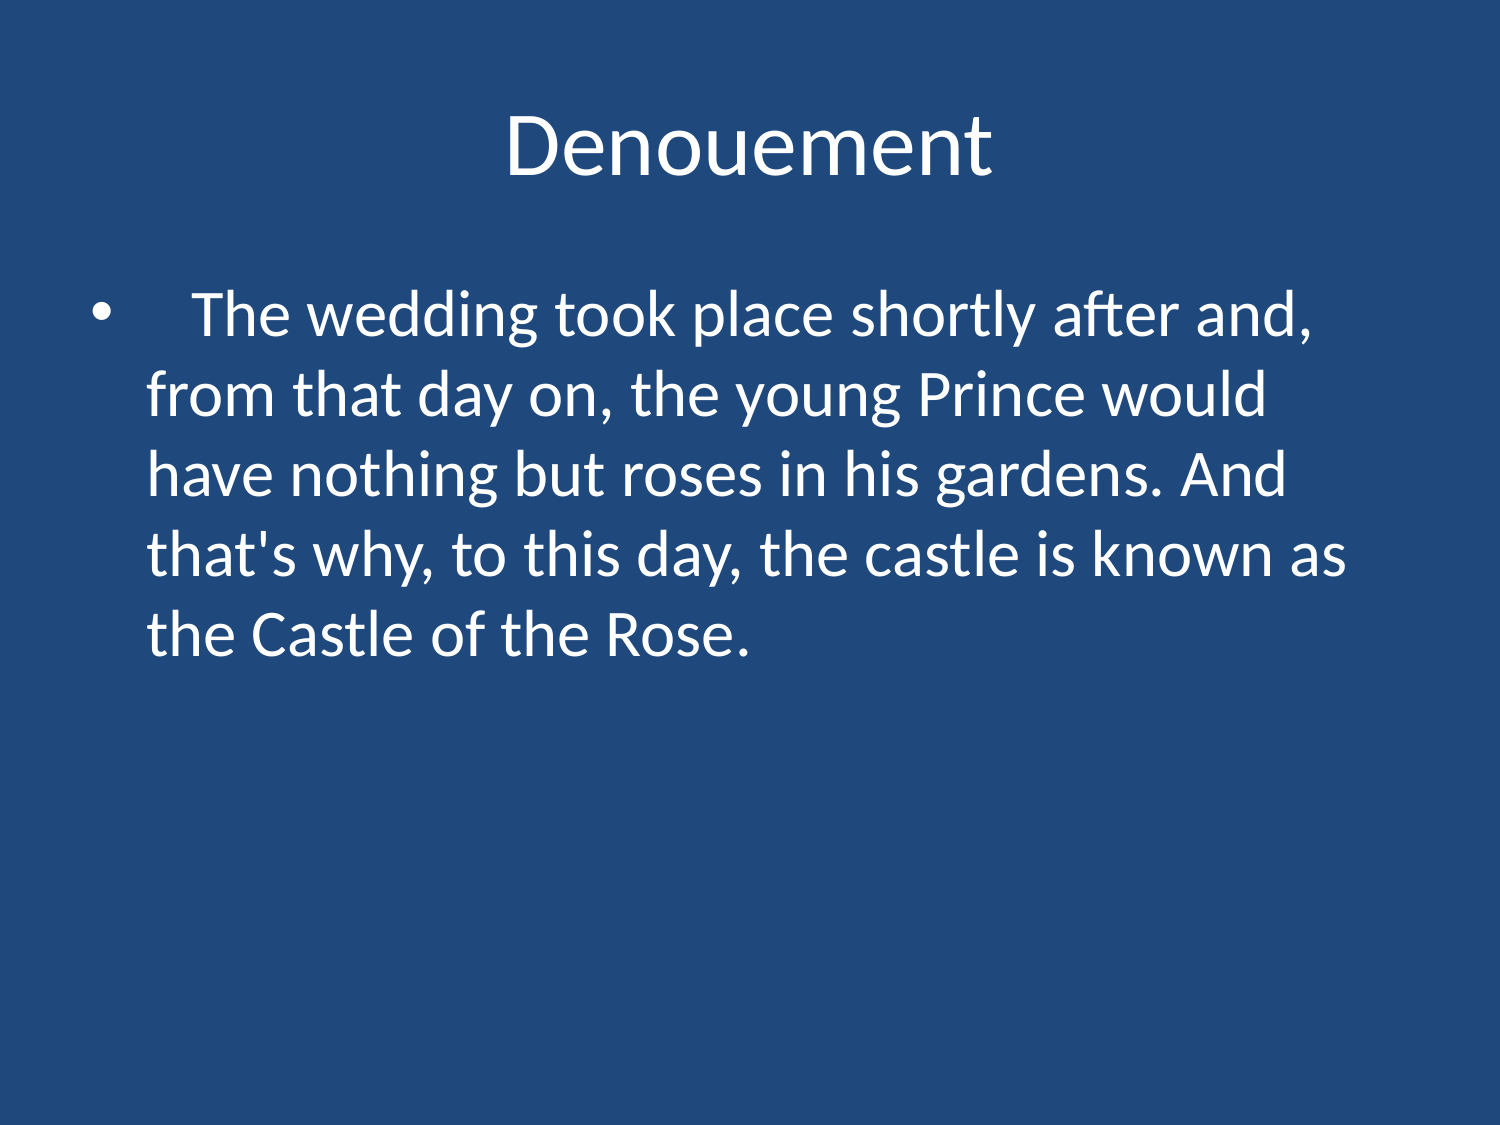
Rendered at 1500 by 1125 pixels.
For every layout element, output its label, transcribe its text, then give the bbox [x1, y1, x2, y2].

title Denouement [75, 45, 1425, 233]
list The wedding took place shortly after and, from that day on, the young Prince would have nothing but roses in his gardens. And that's why, to this day, the castle is known as the Castle of the Rose. [75, 262, 1425, 1005]
